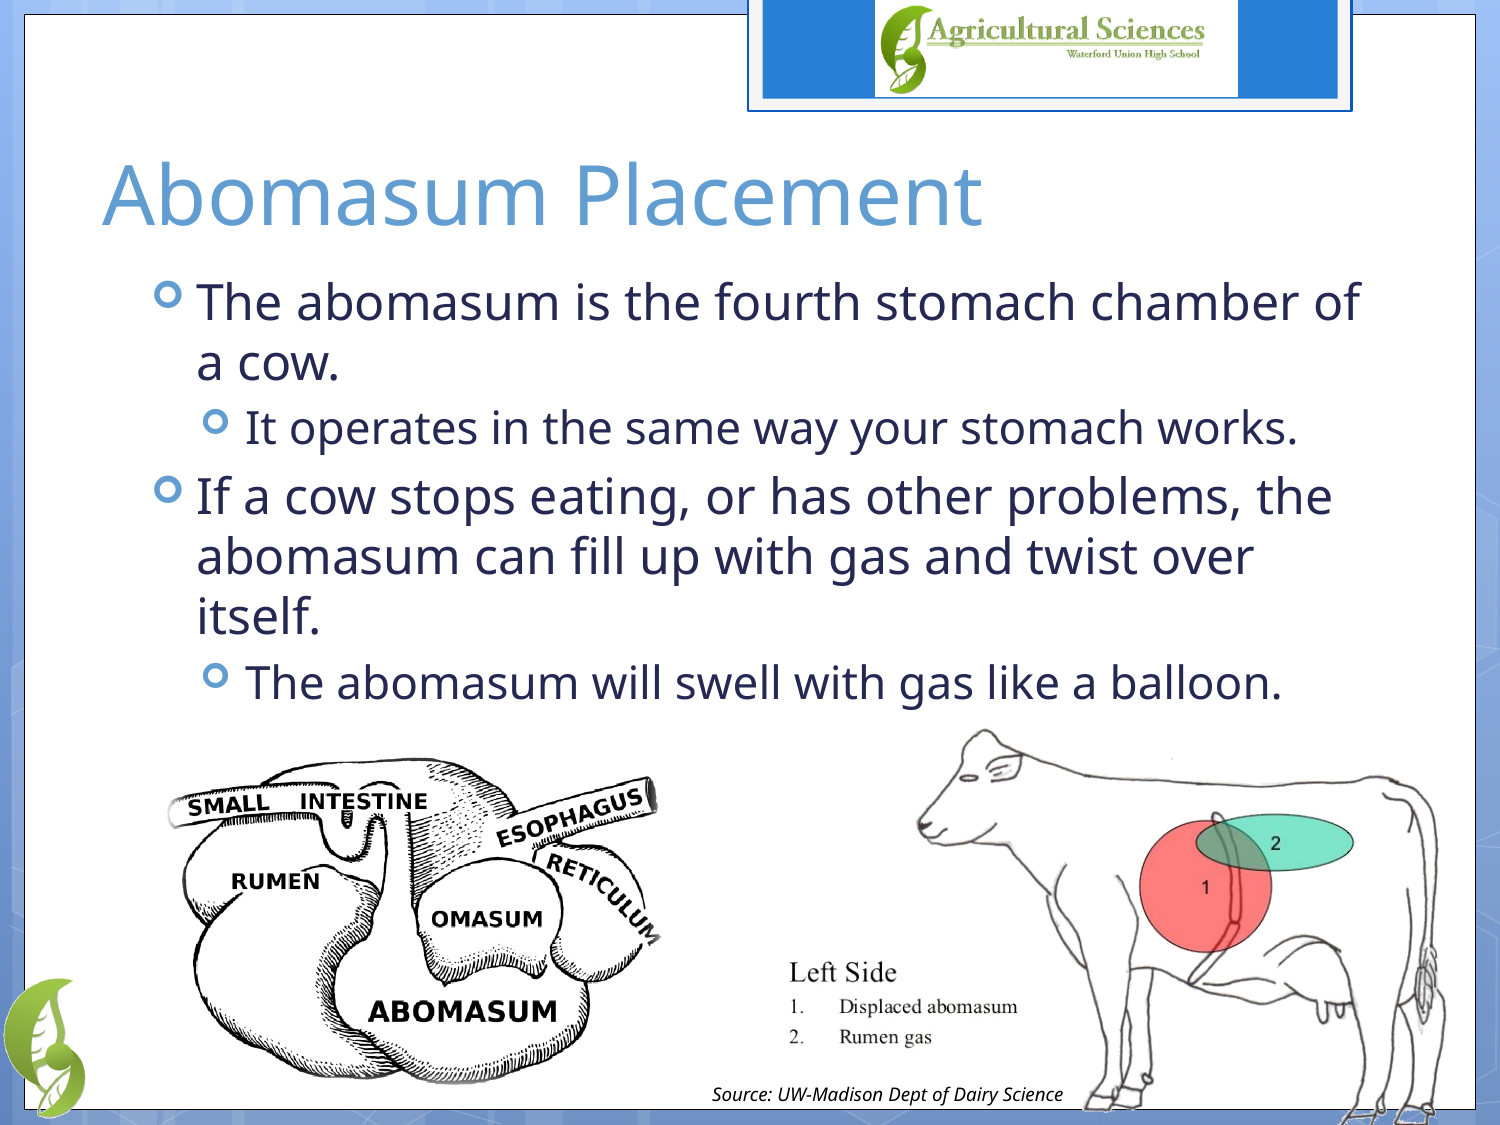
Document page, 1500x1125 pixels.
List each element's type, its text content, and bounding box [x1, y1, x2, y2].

picture [159, 734, 676, 1101]
title Abomasum Placement [87, 112, 1400, 250]
picture [0, 968, 138, 1125]
text_box Source: UW-Madison Dept of Dairy Science [636, 1049, 769, 1125]
list The abomasum is the fourth stomach chamber of a cow. It operates in the same way your stomach works. If a cow stops eating, or has other problems, the abomasum can fill up with gas and twist over itself. The abomasum will swell with gas like a balloon. [125, 262, 1388, 1000]
picture [875, 0, 1238, 97]
picture [775, 712, 1452, 1125]
